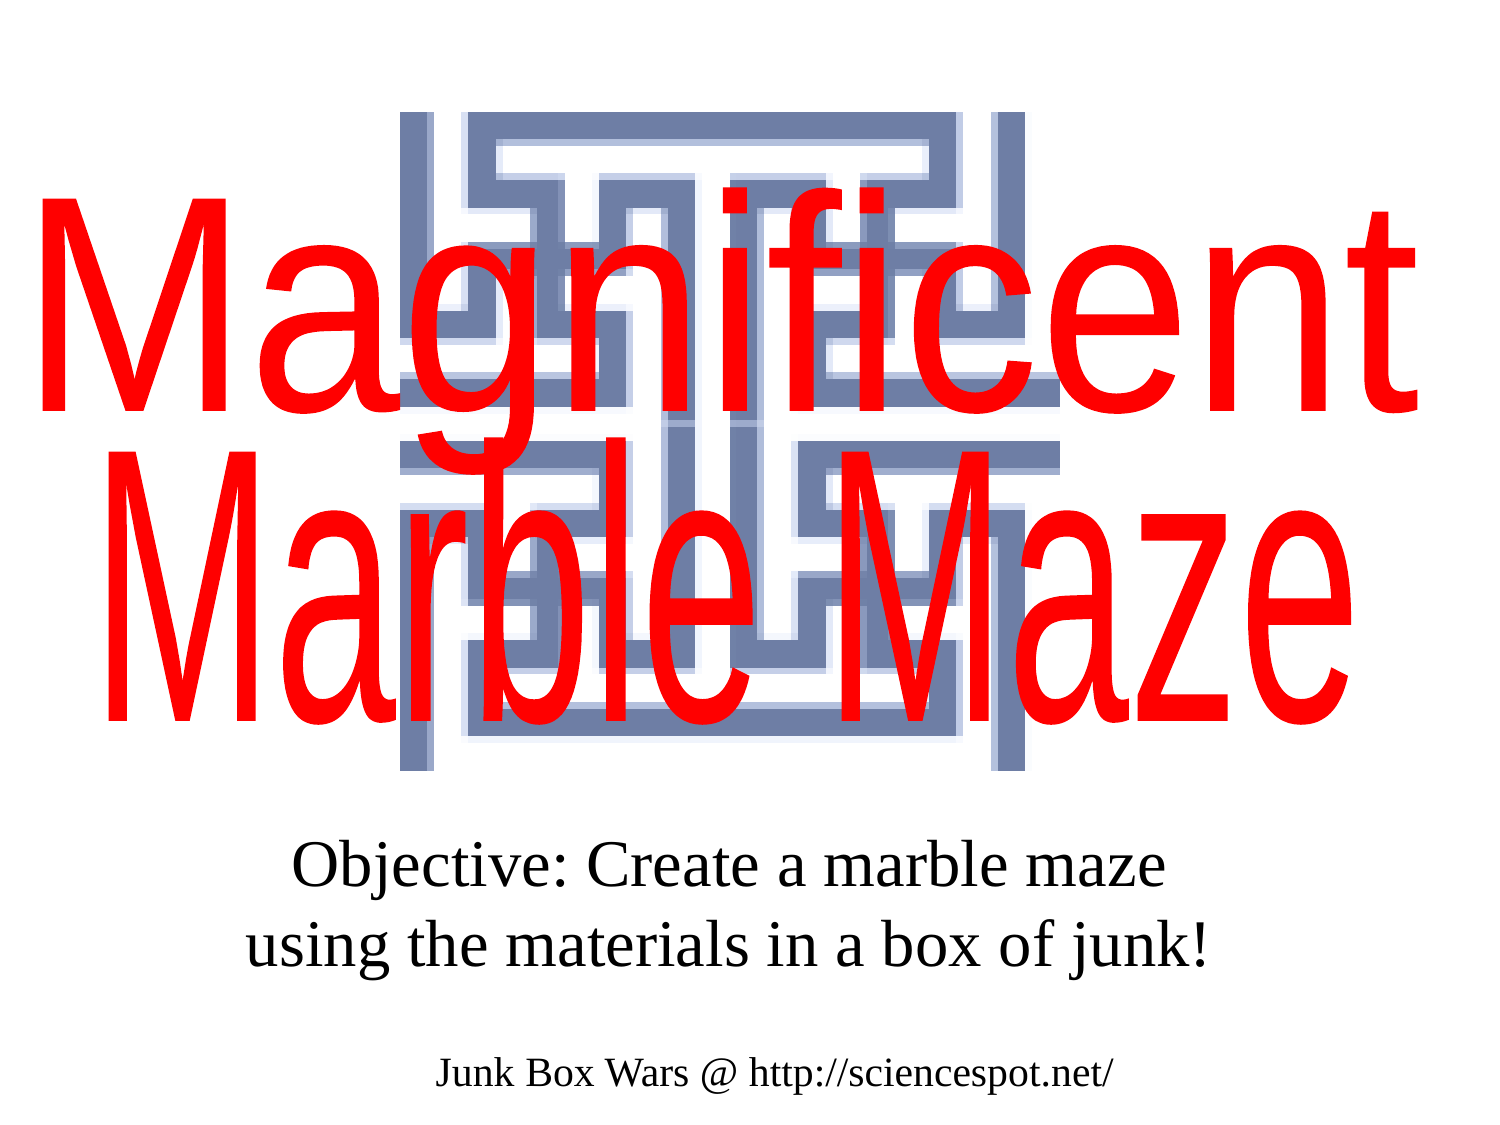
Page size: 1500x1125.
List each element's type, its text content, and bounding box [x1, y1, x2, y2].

subtitle Junk Box Wars @ http://sciencespot.net/ [174, 1037, 1376, 1113]
picture [400, 112, 1060, 771]
text_box Objective: Create a marble maze using the materials in a box of junk! [223, 812, 1237, 988]
